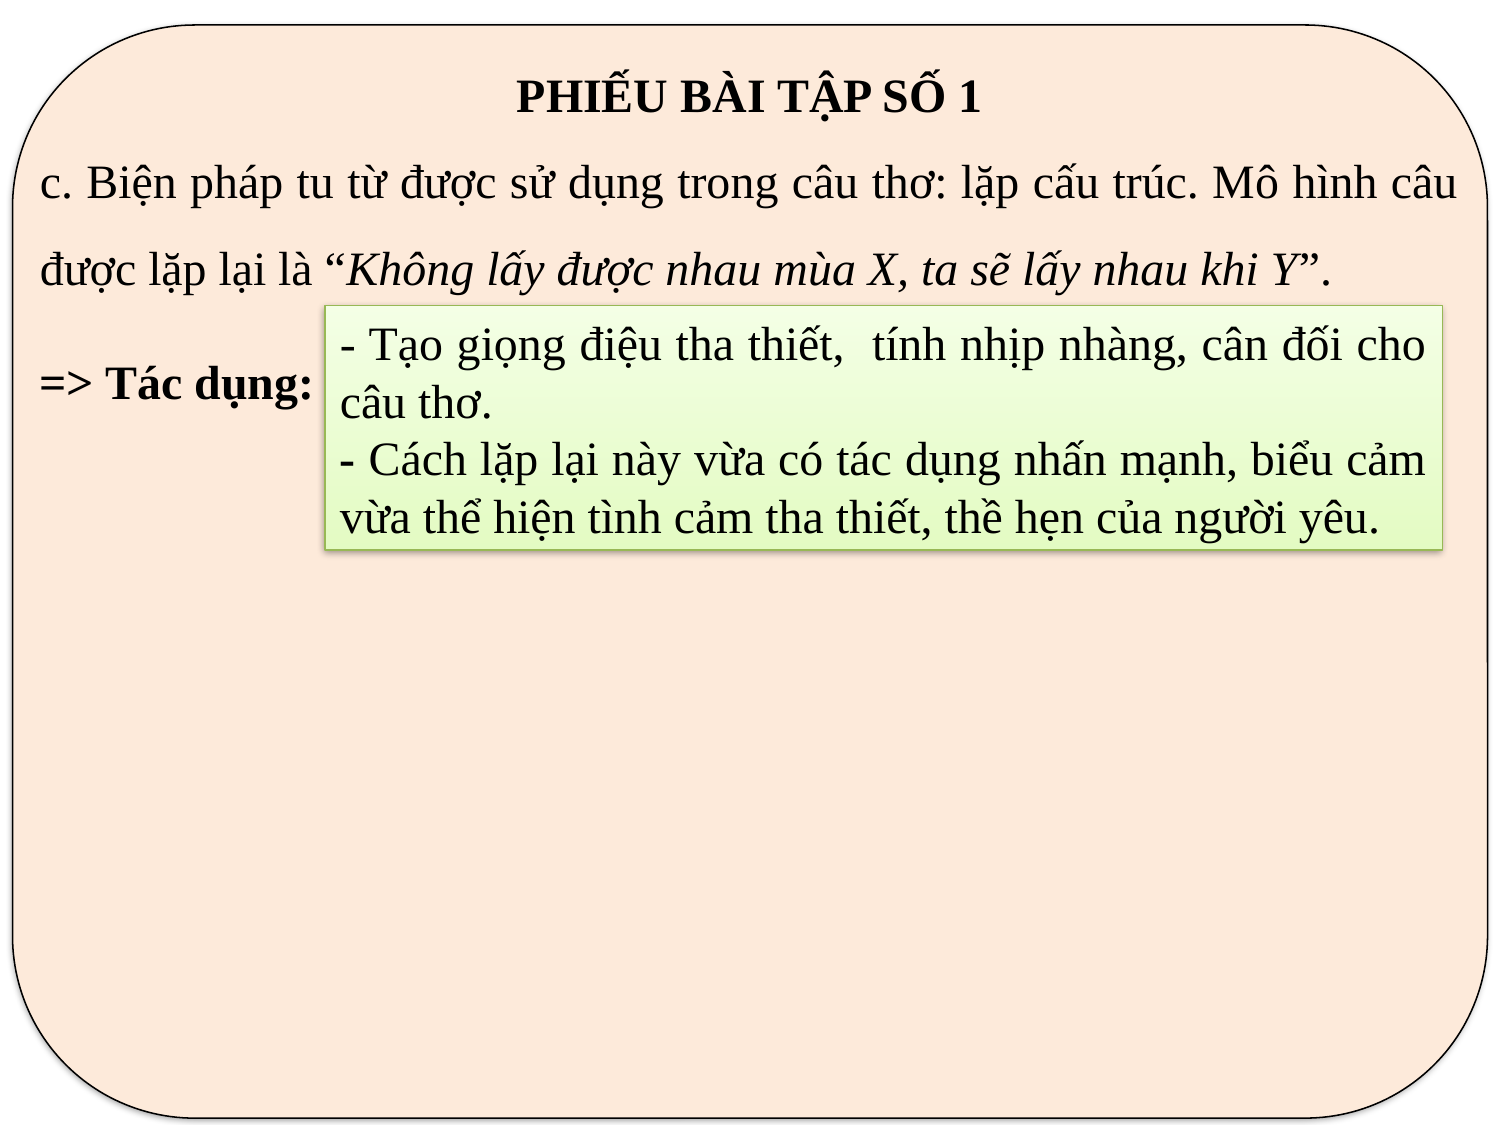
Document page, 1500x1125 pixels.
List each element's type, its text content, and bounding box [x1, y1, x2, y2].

text_box [11, 141, 24, 1002]
text_box [129, 1107, 1371, 1119]
text_box - Tạo giọng điệu tha thiết, tính nhịp nhàng, cân đối cho câu thơ. - Cách lặp lại này vừa có tác dụng nhấn mạnh, biểu cảm vừa thể hiện tình cảm tha thiết, thề hẹn của người yêu. [324, 305, 1443, 551]
text_box PHIẾU BÀI TẬP SỐ 1 c. Biện pháp tu từ được sử dụng trong câu thơ: lặp cấu trúc. Mô hình câu được lặp lại là “Không lấy được nhau mùa X, ta sẽ lấy nhau khi Y”. => Tác dụng: [24, 0, 1475, 1107]
text_box [1475, 138, 1489, 1005]
